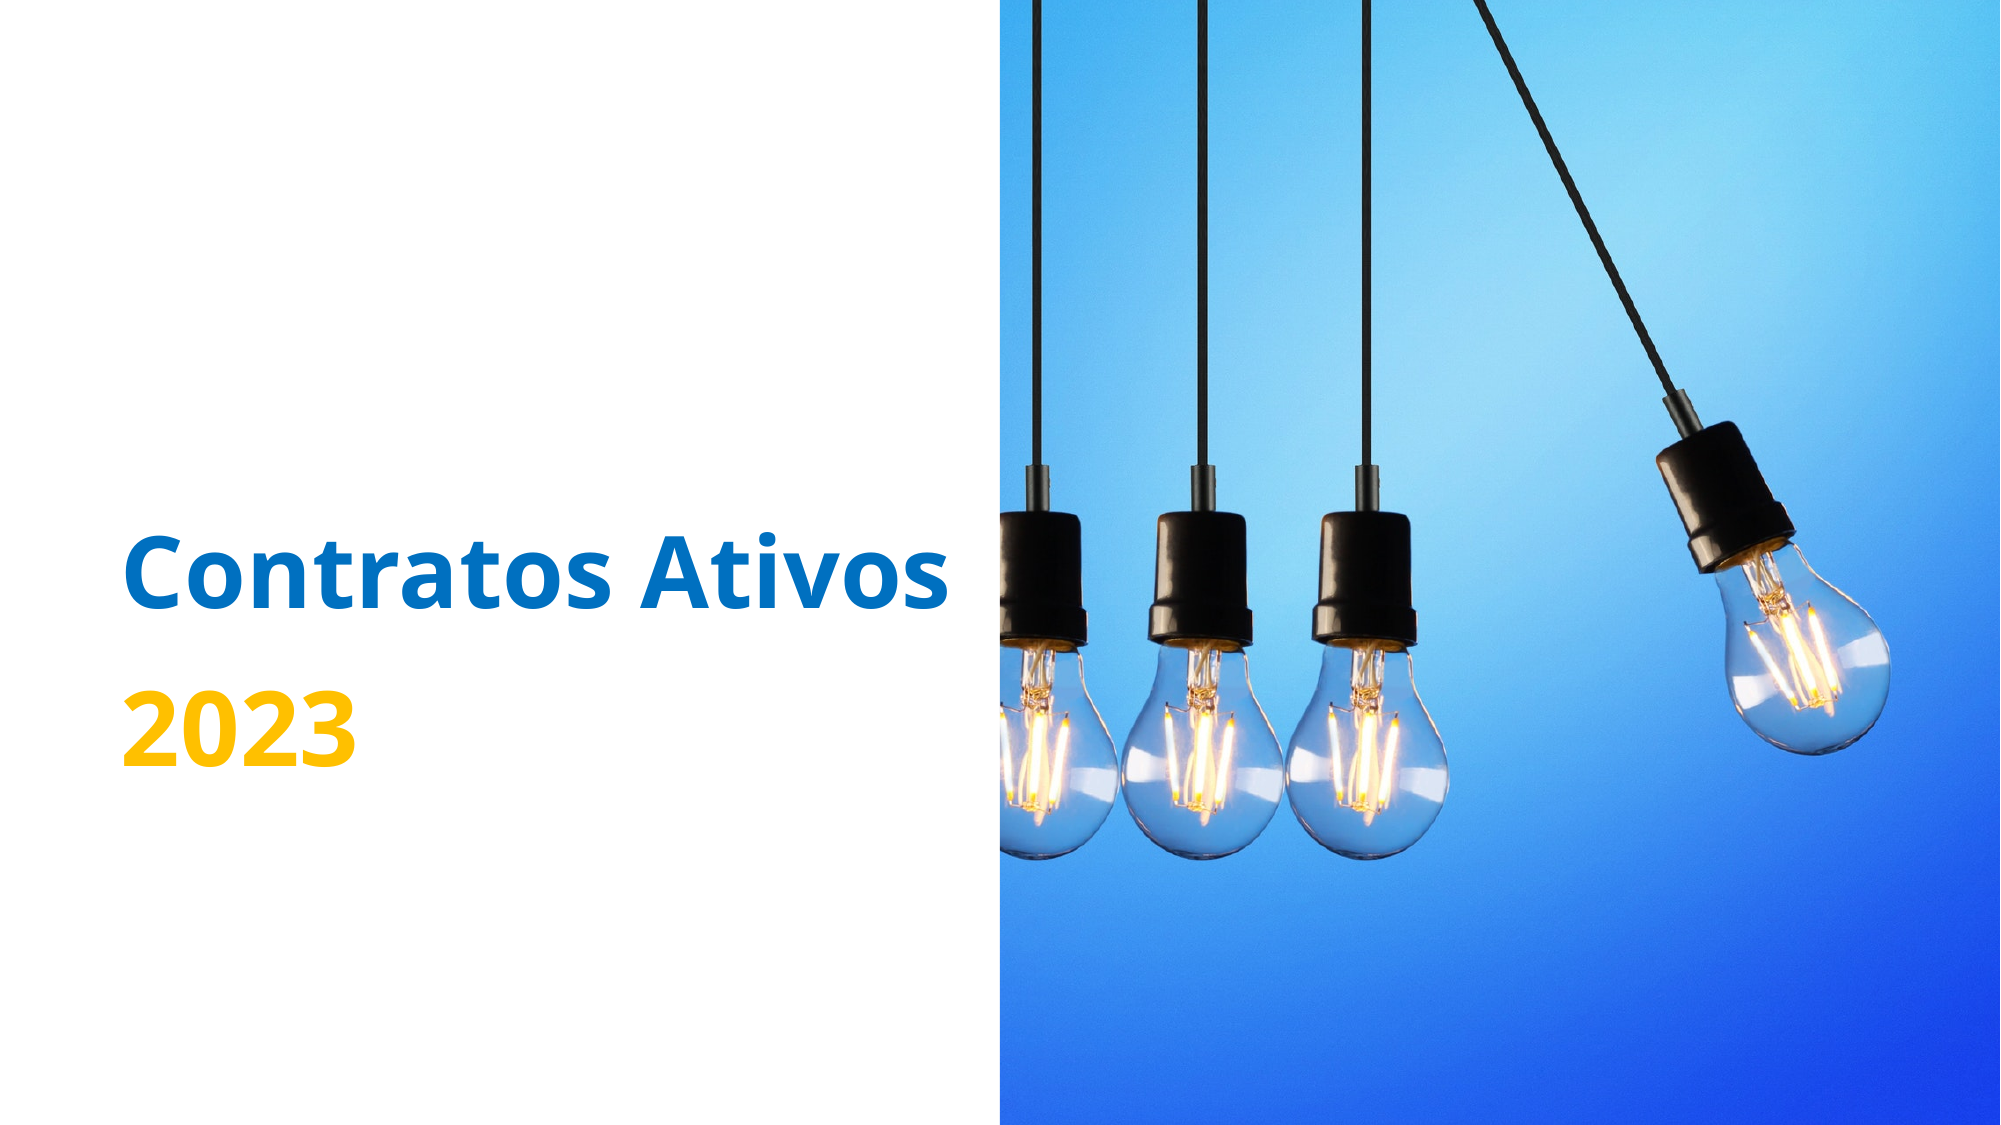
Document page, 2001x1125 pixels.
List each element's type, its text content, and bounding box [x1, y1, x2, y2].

title Contratos Ativos [105, 491, 999, 662]
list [999, 0, 2000, 1125]
text_box 2023 [105, 683, 434, 782]
